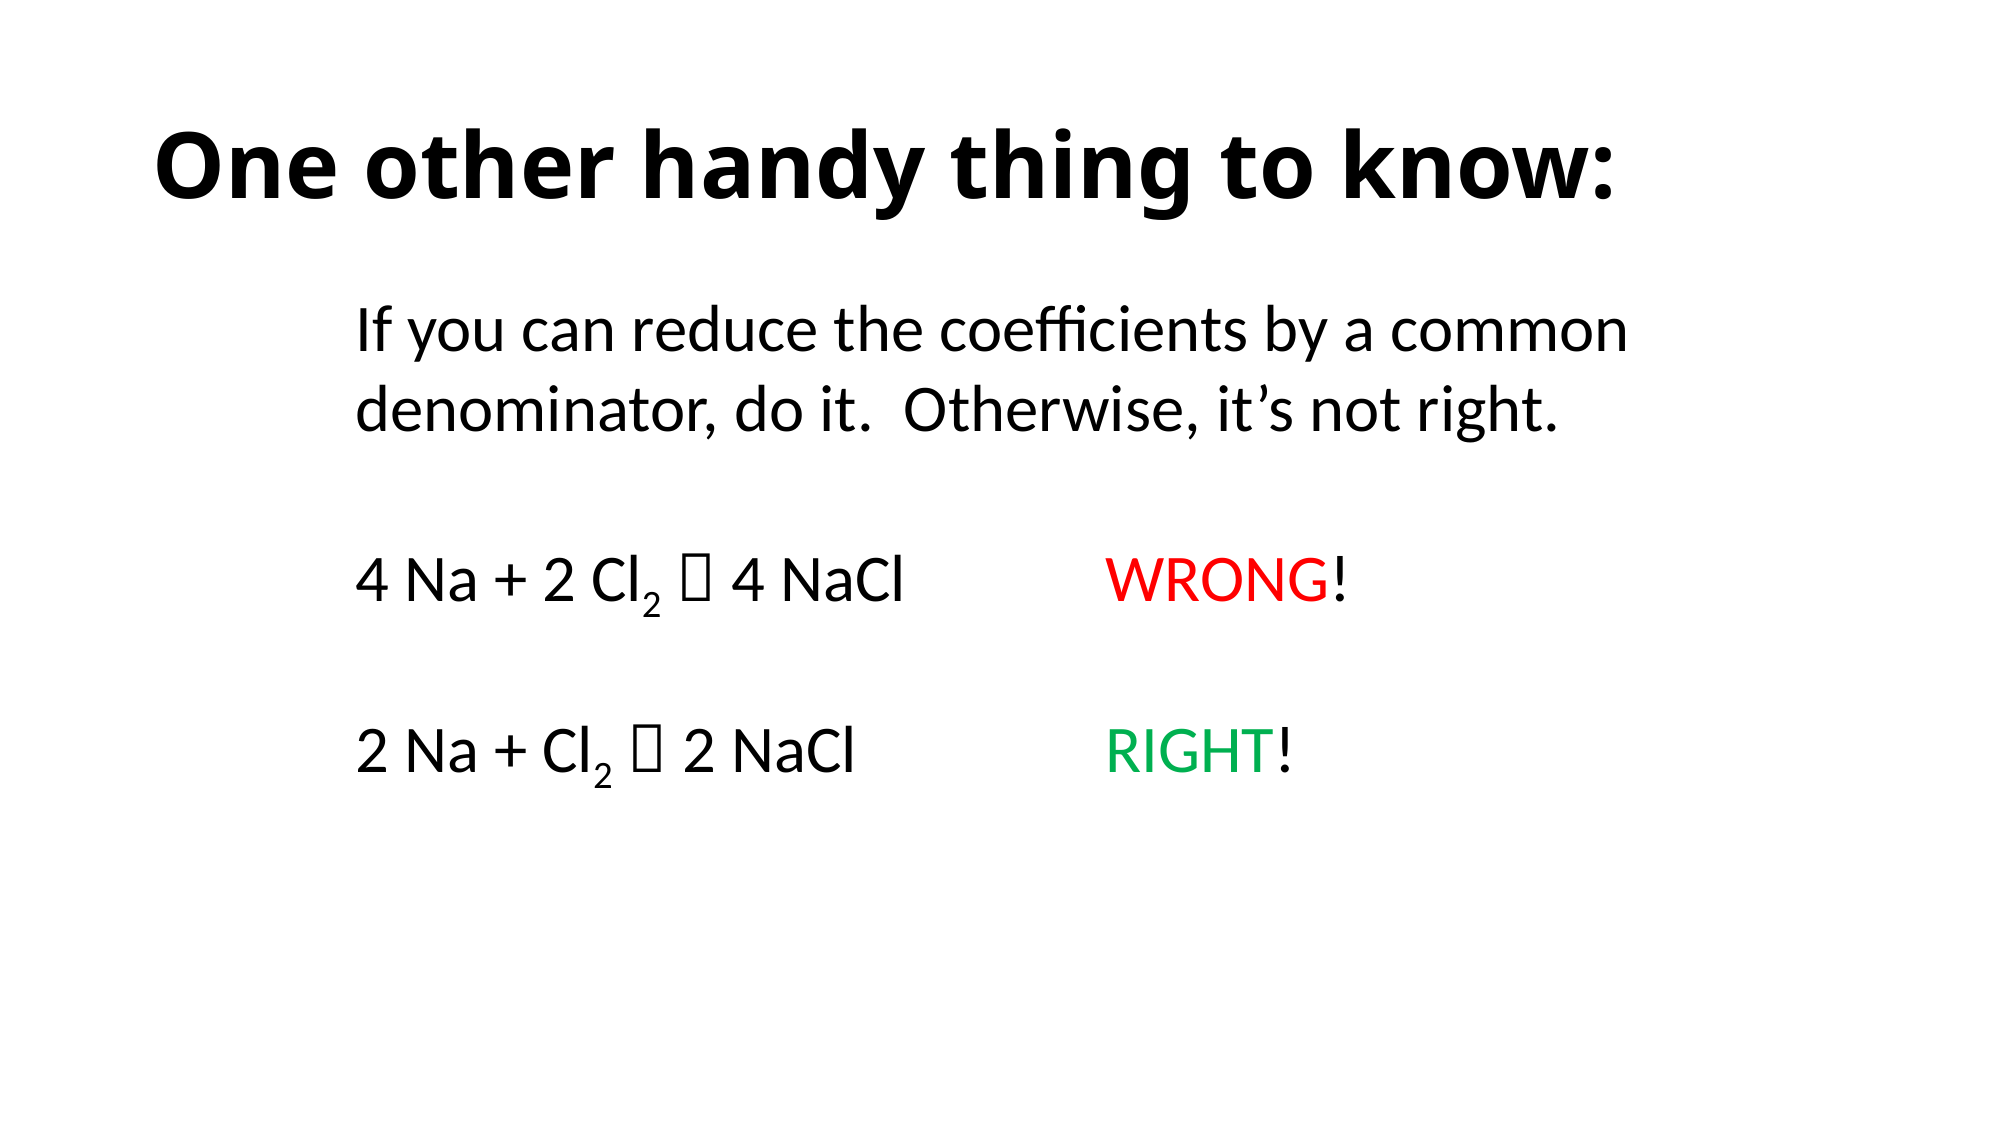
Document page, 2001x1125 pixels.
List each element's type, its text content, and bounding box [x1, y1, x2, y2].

title One other handy thing to know: [137, 59, 1863, 278]
text_box If you can reduce the coefficients by a common denominator, do it. Otherwise, it’s not right. 4 Na + 2 Cl2  4 NaCl WRONG! 2 Na + Cl2  2 NaCl RIGHT! [340, 277, 1665, 804]
